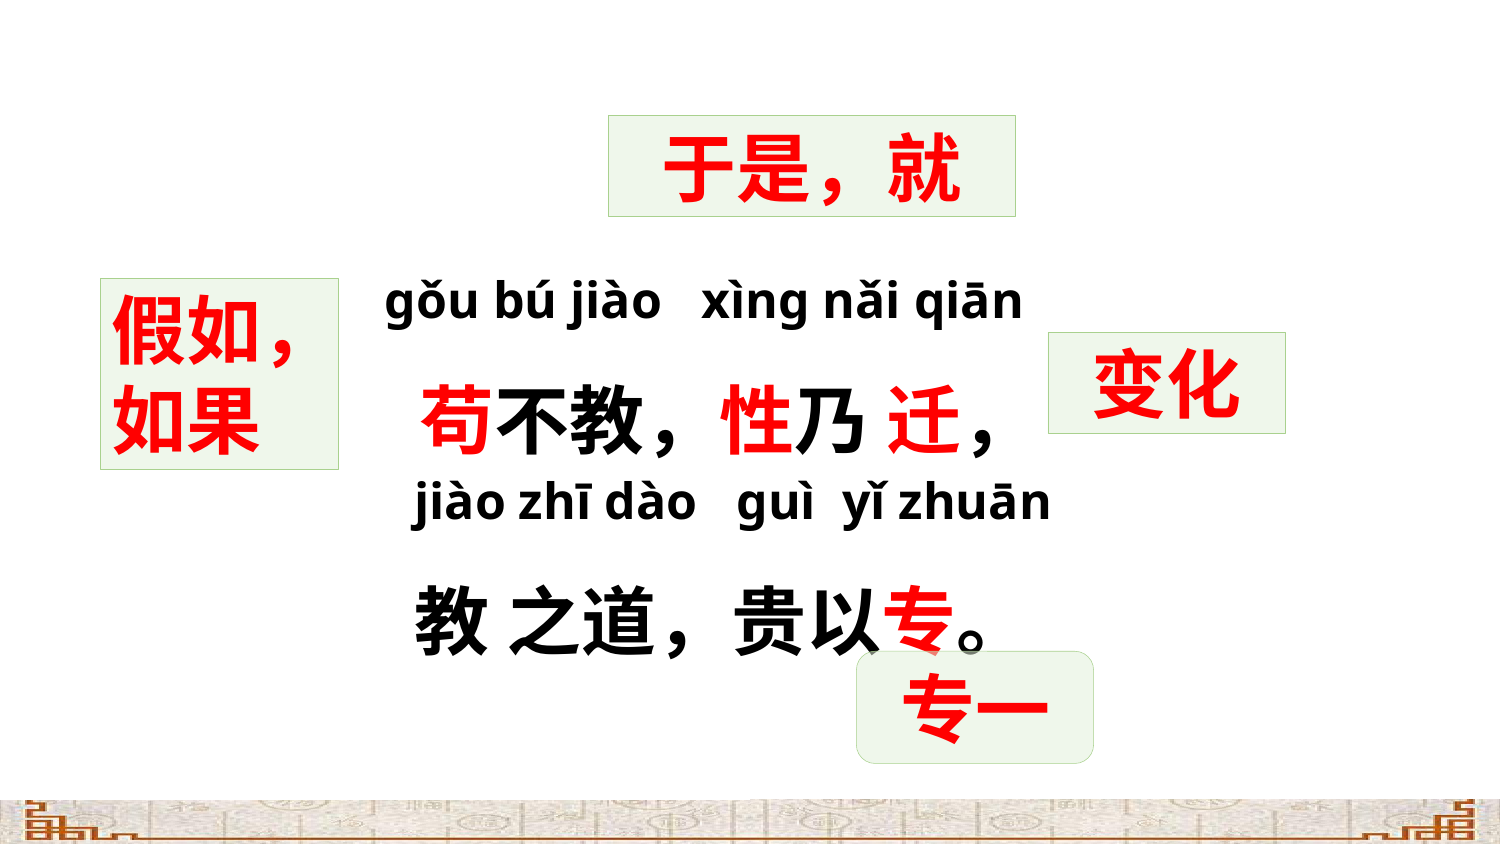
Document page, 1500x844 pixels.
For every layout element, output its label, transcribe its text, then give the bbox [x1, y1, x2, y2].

picture [0, 799, 1500, 844]
text_box 变化 [1047, 332, 1285, 434]
text_box 专一 [856, 651, 1094, 764]
text_box 于是，就 [608, 115, 1016, 217]
text_box 假如，如果 [100, 278, 339, 470]
text_box jiào zhī dào ɡuì yǐ zhuān 教 之道，贵以专。 [403, 433, 1093, 670]
text_box ɡǒu bú jiào xìnɡ nǎi qiān 苟不教，性乃 迁， [373, 232, 1152, 469]
